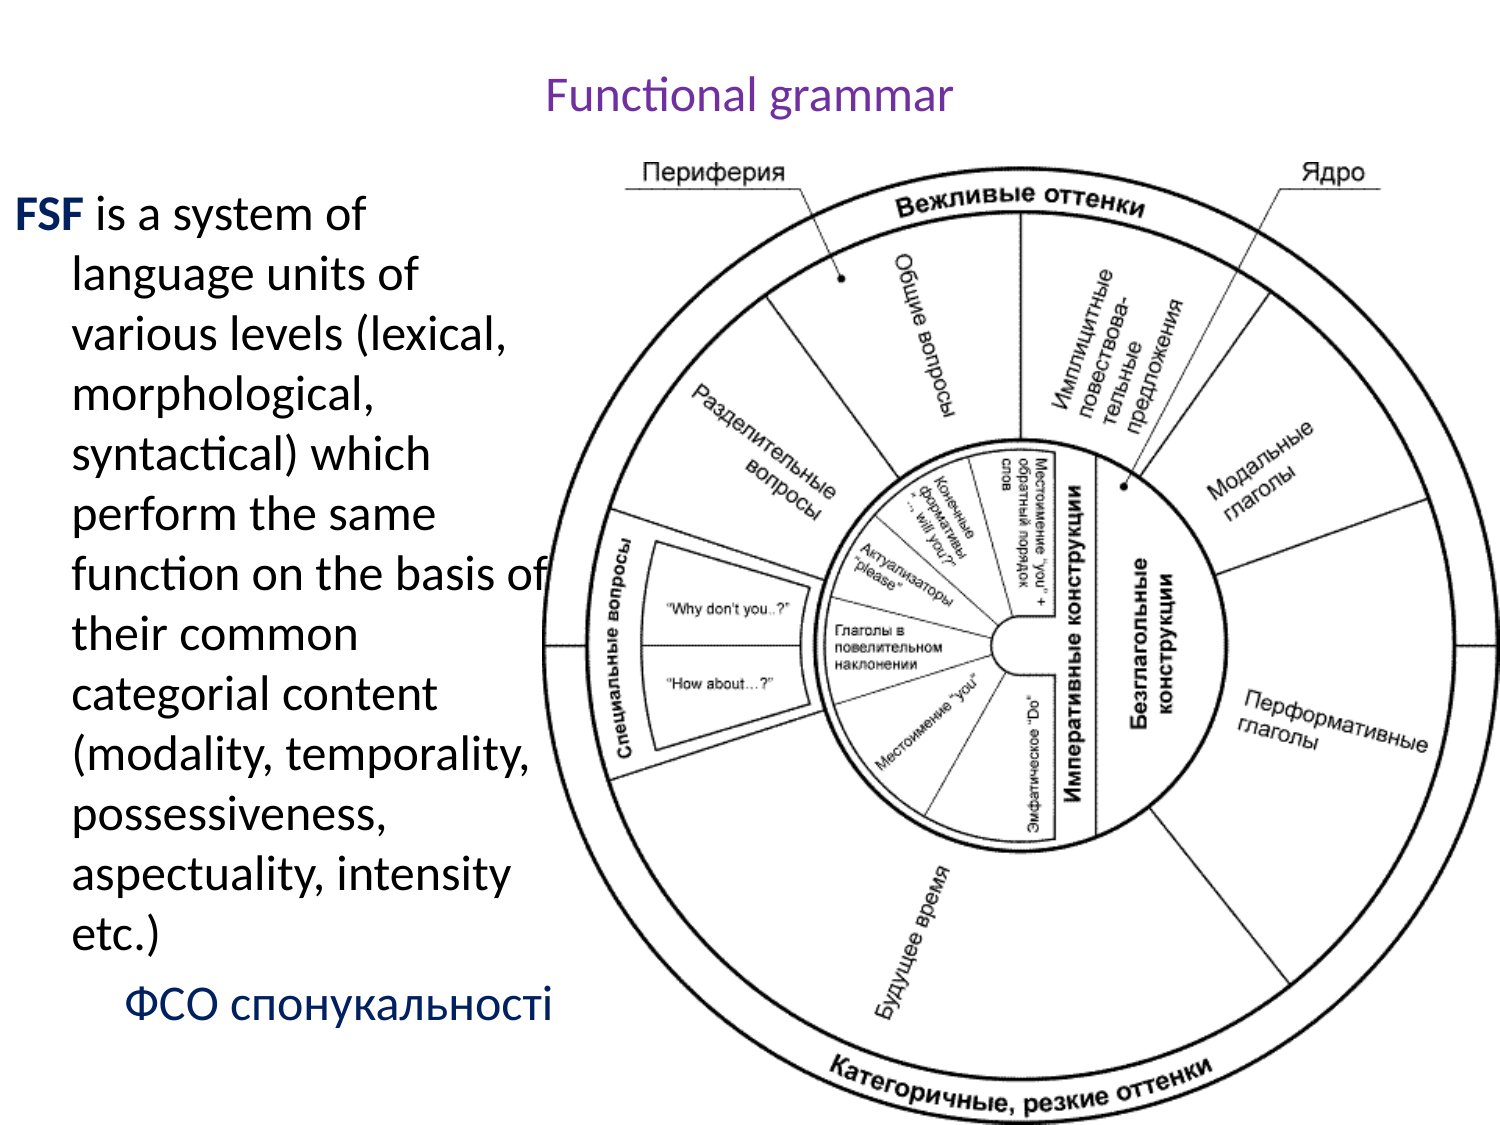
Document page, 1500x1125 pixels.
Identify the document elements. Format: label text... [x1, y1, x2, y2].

list FSF is a system of language units of various levels (lexical, morphological, syntactical) which perform the same function on the basis of their common categorial content (modality, temporality, possessiveness, aspectuality, intensity etc.) ФСО спонукальності [0, 172, 536, 1071]
title Functional grammar [75, 45, 1425, 138]
picture [541, 162, 1500, 1125]
